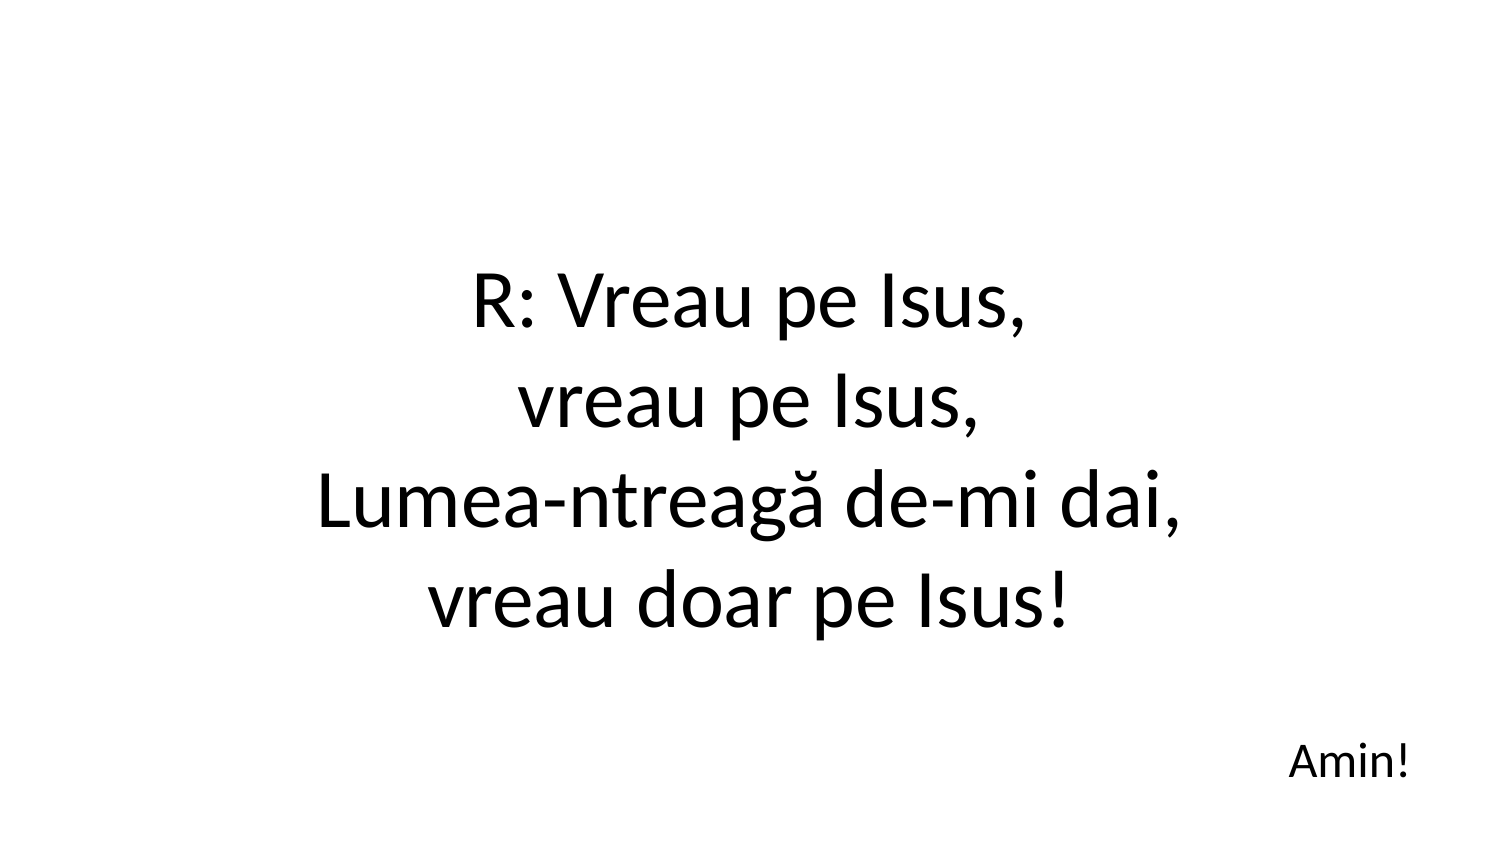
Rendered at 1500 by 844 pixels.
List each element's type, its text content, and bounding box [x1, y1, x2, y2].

text_box Amin! [1273, 674, 1427, 795]
text_box R: Vreau pe Isus, vreau pe Isus, Lumea-ntreagă de-mi dai, vreau doar pe Isus! [301, 192, 1199, 652]
